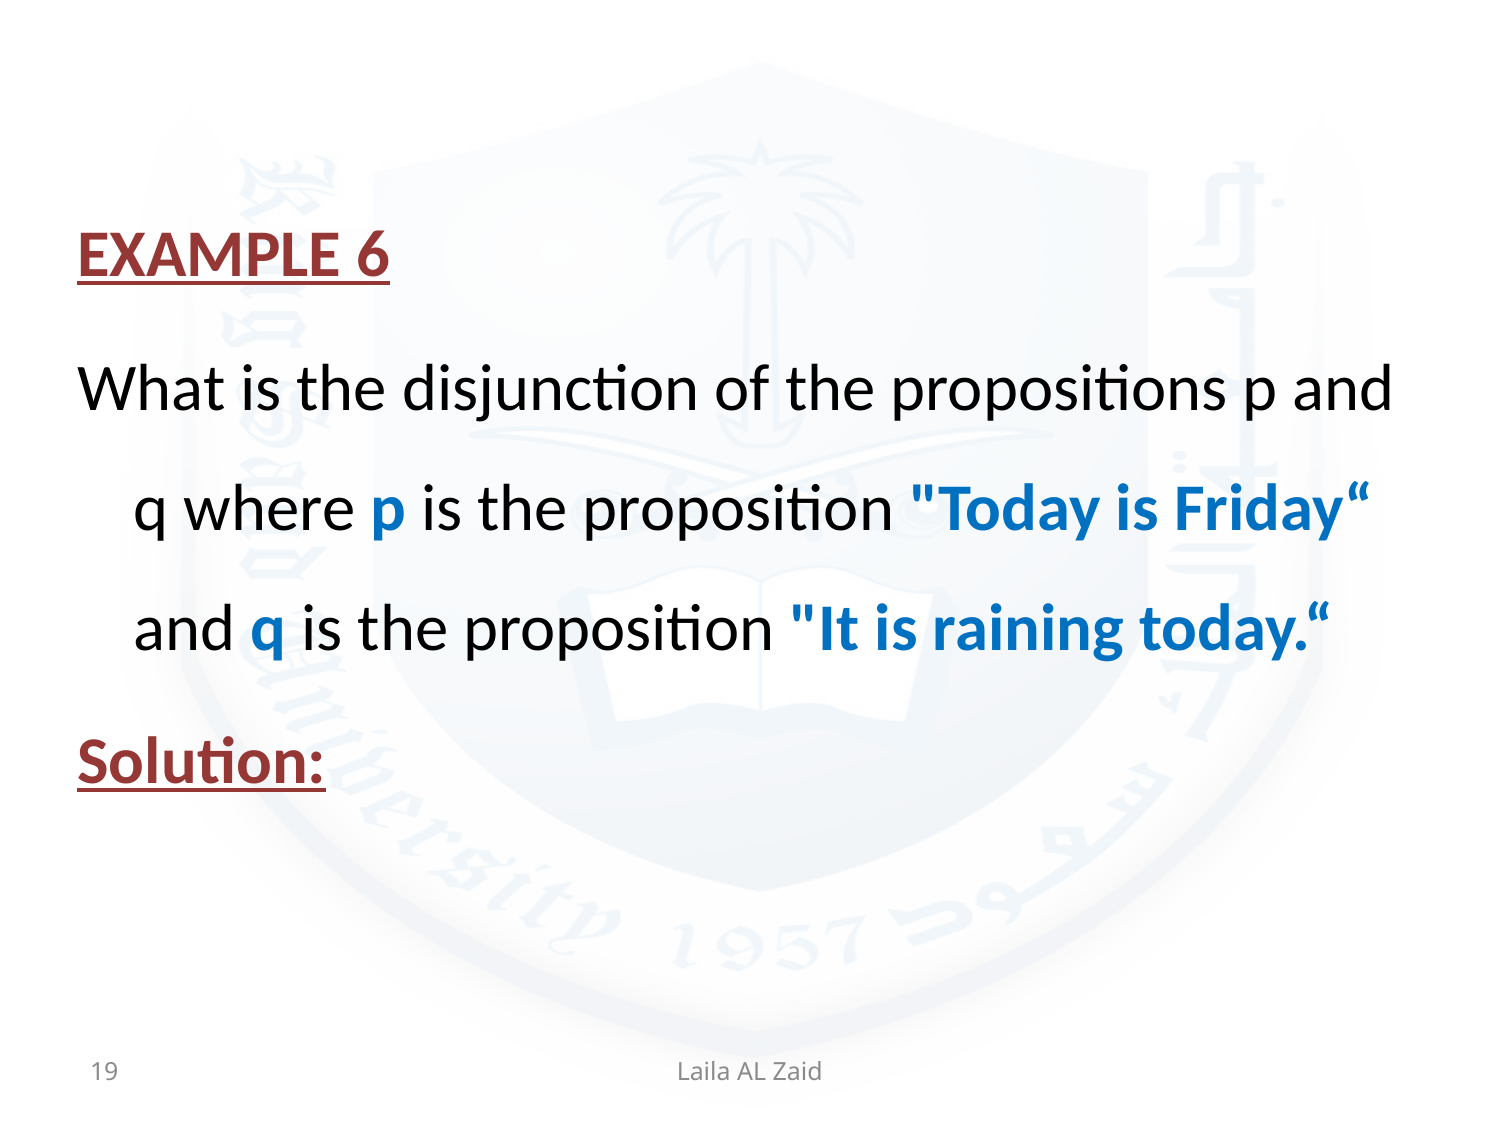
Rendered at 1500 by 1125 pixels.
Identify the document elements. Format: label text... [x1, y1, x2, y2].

slide_number 19 [75, 1042, 425, 1103]
list EXAMPLE 6 What is the disjunction of the propositions p and q where p is the proposition "Today is Friday“ and q is the proposition "It is raining today.“ Solution: [62, 162, 1413, 905]
footer Laila AL Zaid [512, 1042, 988, 1103]
